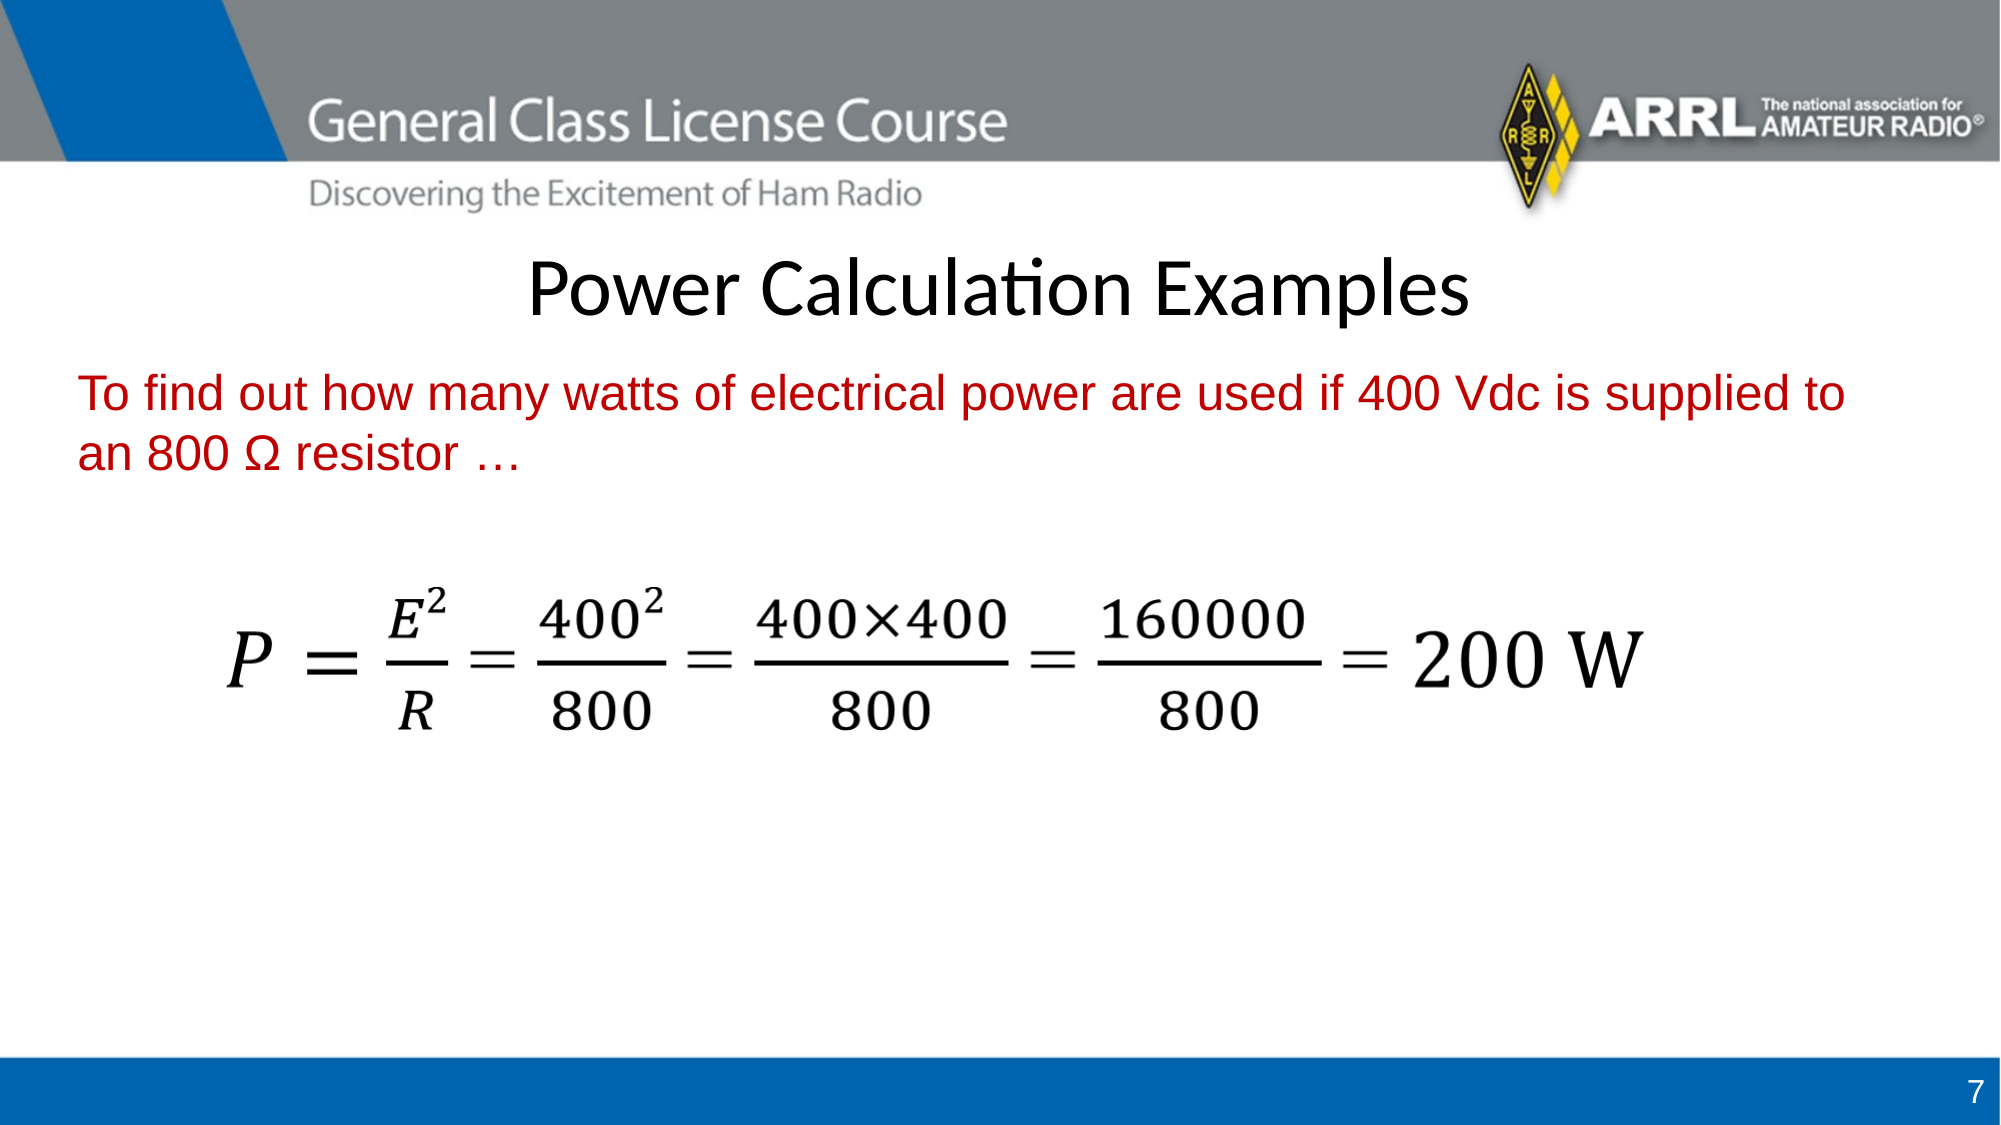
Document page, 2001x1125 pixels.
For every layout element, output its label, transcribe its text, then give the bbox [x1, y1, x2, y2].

text_box [224, 587, 1713, 731]
text_box 7 [1912, 1062, 2000, 1118]
text_box To find out how many watts of electrical power are used if 400 Vdc is supplied to an 800 Ω resistor … [62, 353, 1888, 489]
title Power Calculation Examples [99, 224, 1900, 413]
picture [0, 0, 2001, 1125]
